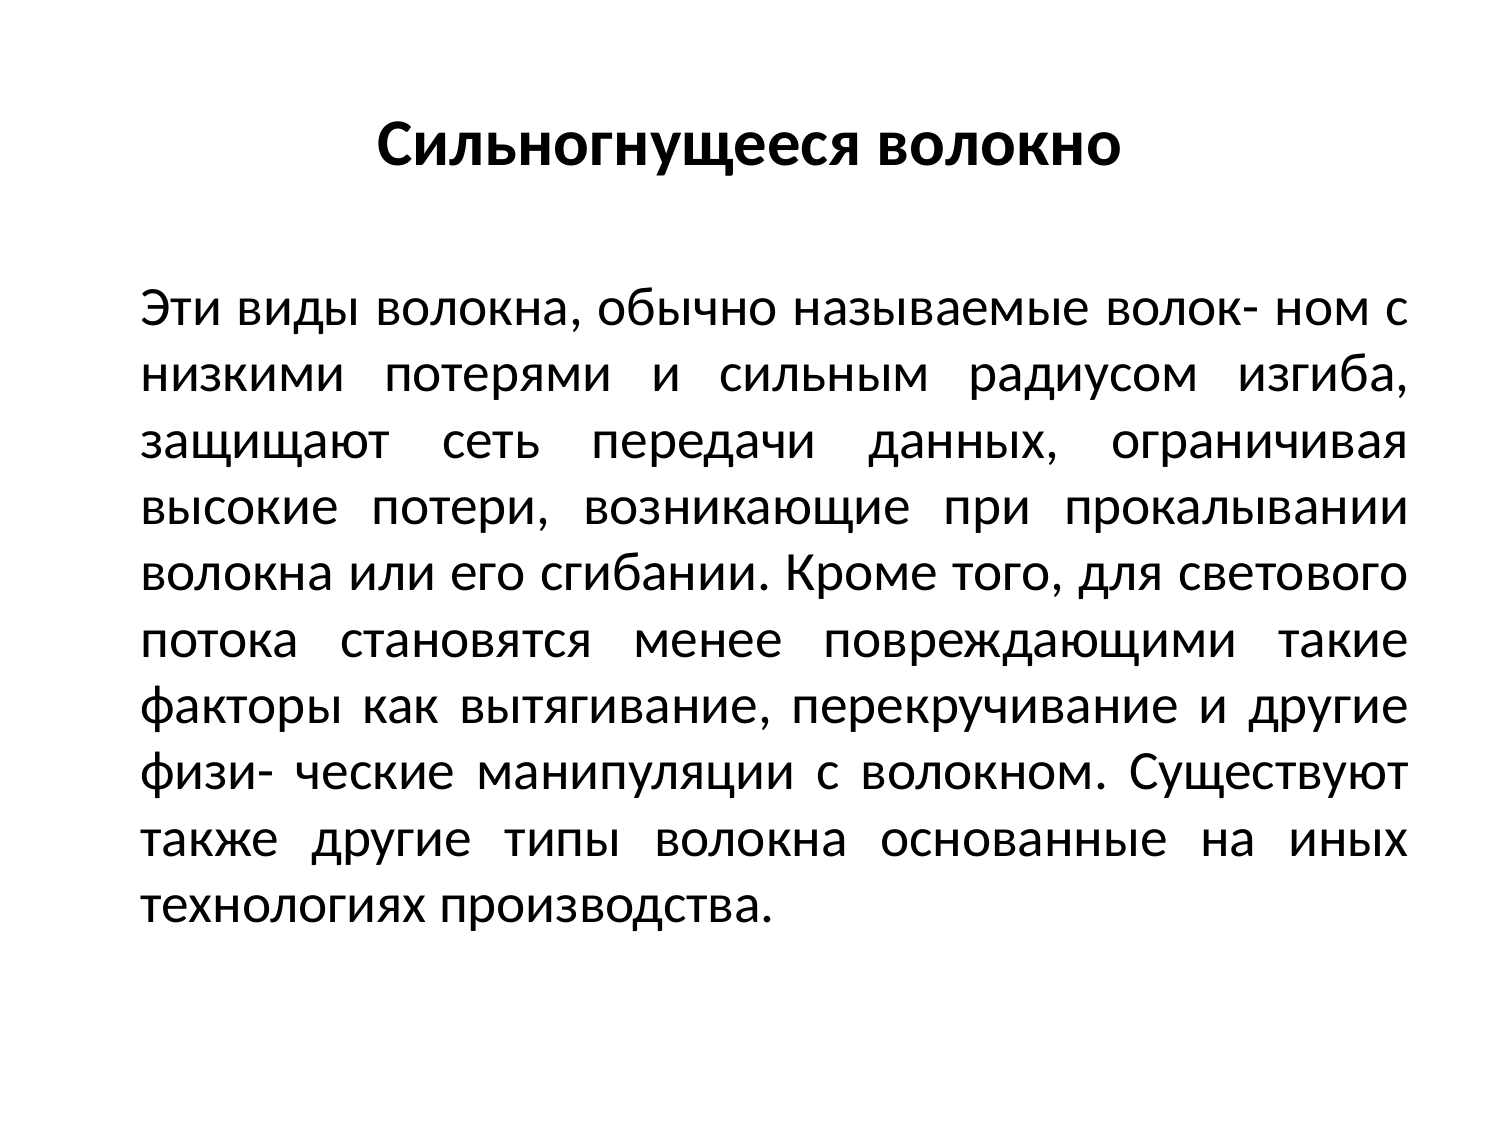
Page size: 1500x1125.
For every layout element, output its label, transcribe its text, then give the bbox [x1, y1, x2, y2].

list Эти виды волокна, обычно называемые волок- ном с низкими потерями и сильным радиусом изгиба, защищают сеть передачи данных, ограничивая высокие потери, возникающие при прокалывании волокна или его сгибании. Кроме того, для светового потока становятся менее повреждающими такие факторы как вытягивание, перекручивание и другие физи- ческие манипуляции с волокном. Существуют также другие типы волокна основанные на иных технологиях производства. [74, 262, 1426, 1006]
title Сильногнущееся волокно [74, 44, 1426, 233]
